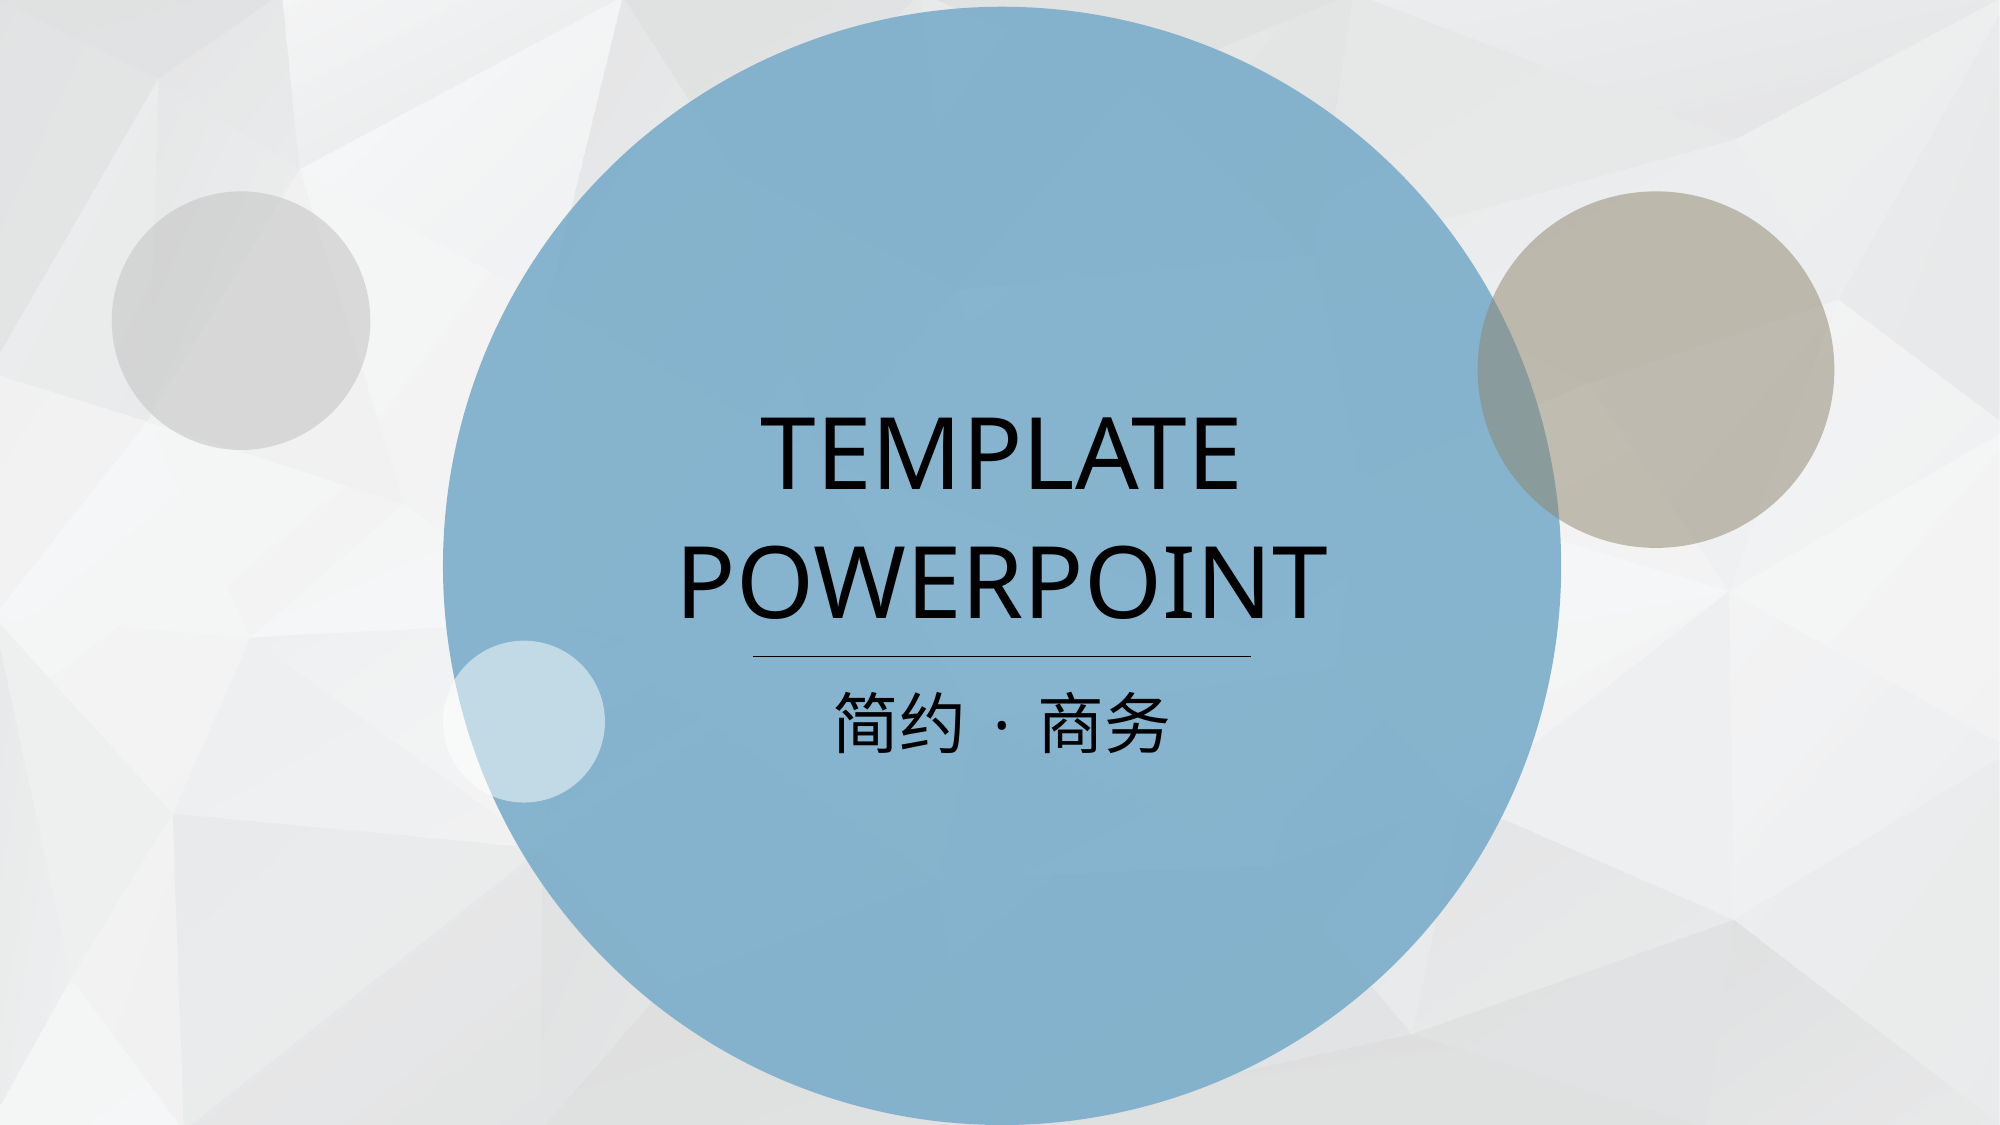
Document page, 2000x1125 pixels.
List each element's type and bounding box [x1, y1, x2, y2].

text_box [111, 191, 371, 451]
text_box [442, 640, 605, 803]
text_box [1477, 191, 1835, 548]
text_box [442, 6, 1562, 1125]
text_box [662, 381, 1342, 771]
picture [0, 0, 2000, 1125]
